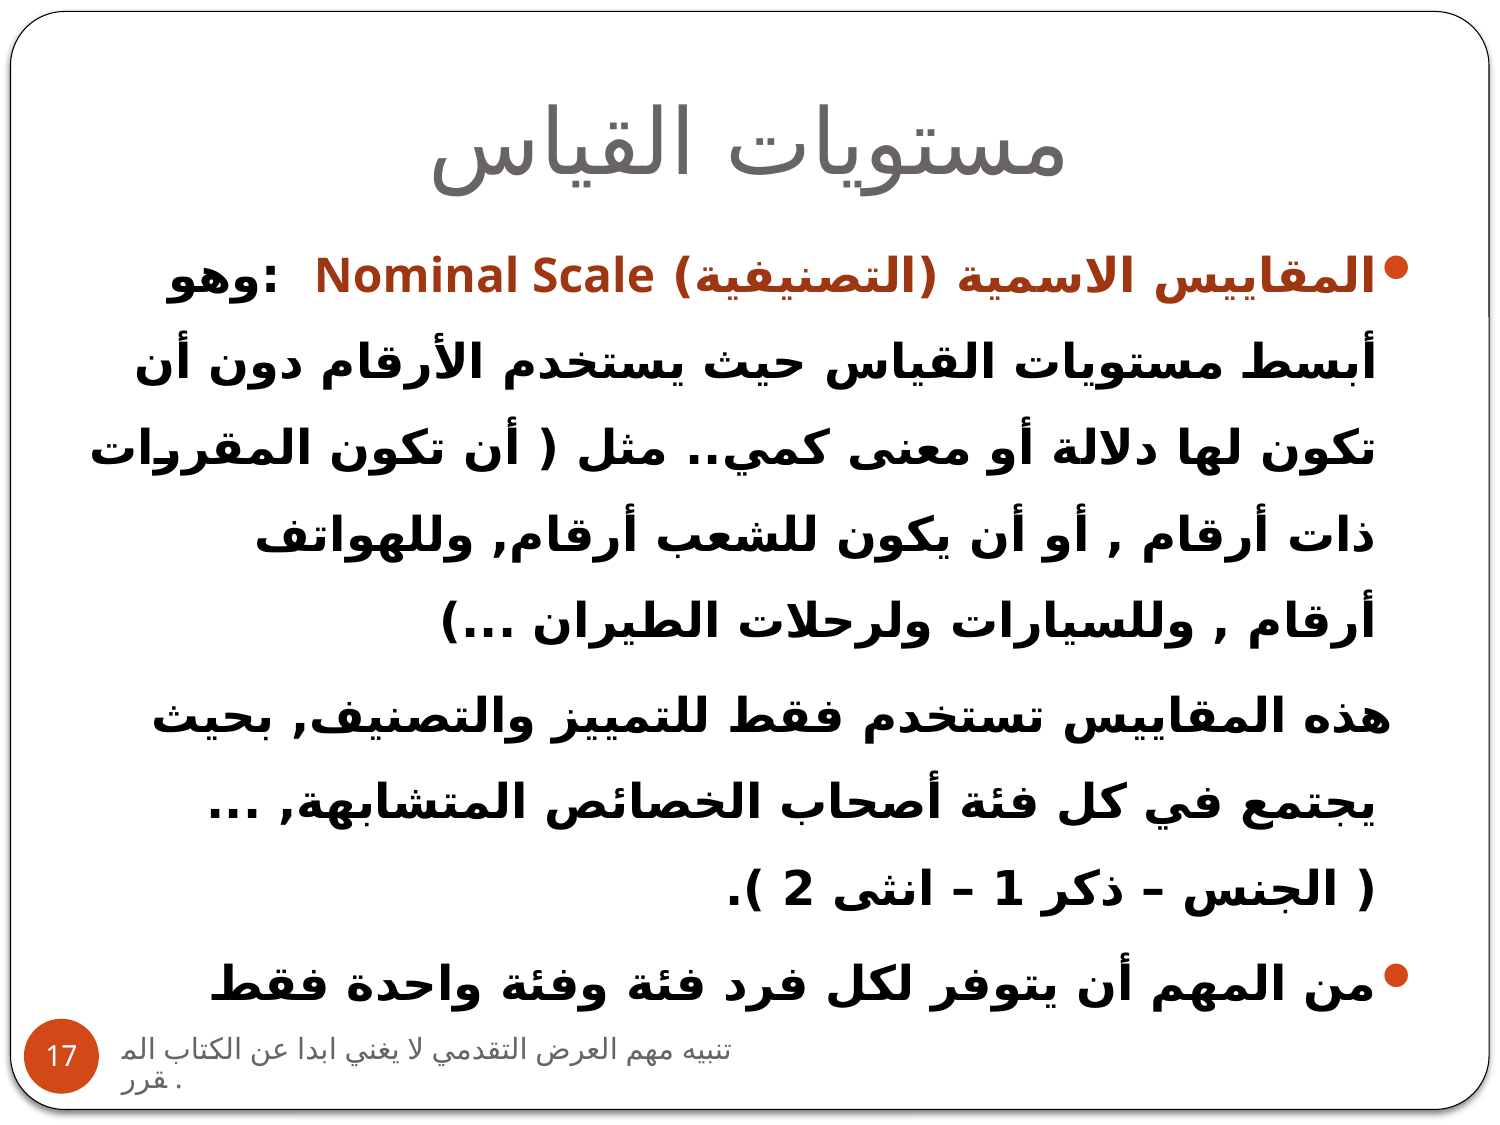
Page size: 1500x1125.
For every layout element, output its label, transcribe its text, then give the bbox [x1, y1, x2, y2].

slide_number 17 [23, 1018, 99, 1094]
title مستويات القياس [75, 115, 1425, 208]
footer تنبيه مهم العرض التقدمي لا يغني ابدا عن الكتاب المقرر. [150, 1038, 800, 1088]
list المقاييس الاسمية (التصنيفية) Nominal Scale :وهو أبسط مستويات القياس حيث يستخدم الأرقام دون أن تكون لها دلالة أو معنى كمي.. مثل ( أن تكون المقررات ذات أرقام , أو أن يكون للشعب أرقام, وللهواتف أرقام , وللسيارات ولرحلات الطيران ...) هذه المقاييس تستخدم فقط للتمييز والتصنيف, بحيث يجتمع في كل فئة أصحاب الخصائص المتشابهة, ... ( الجنس – ذكر 1 – انثى 2 ). من المهم أن يتوفر لكل فرد فئة وفئة واحدة فقط [75, 208, 1425, 1038]
